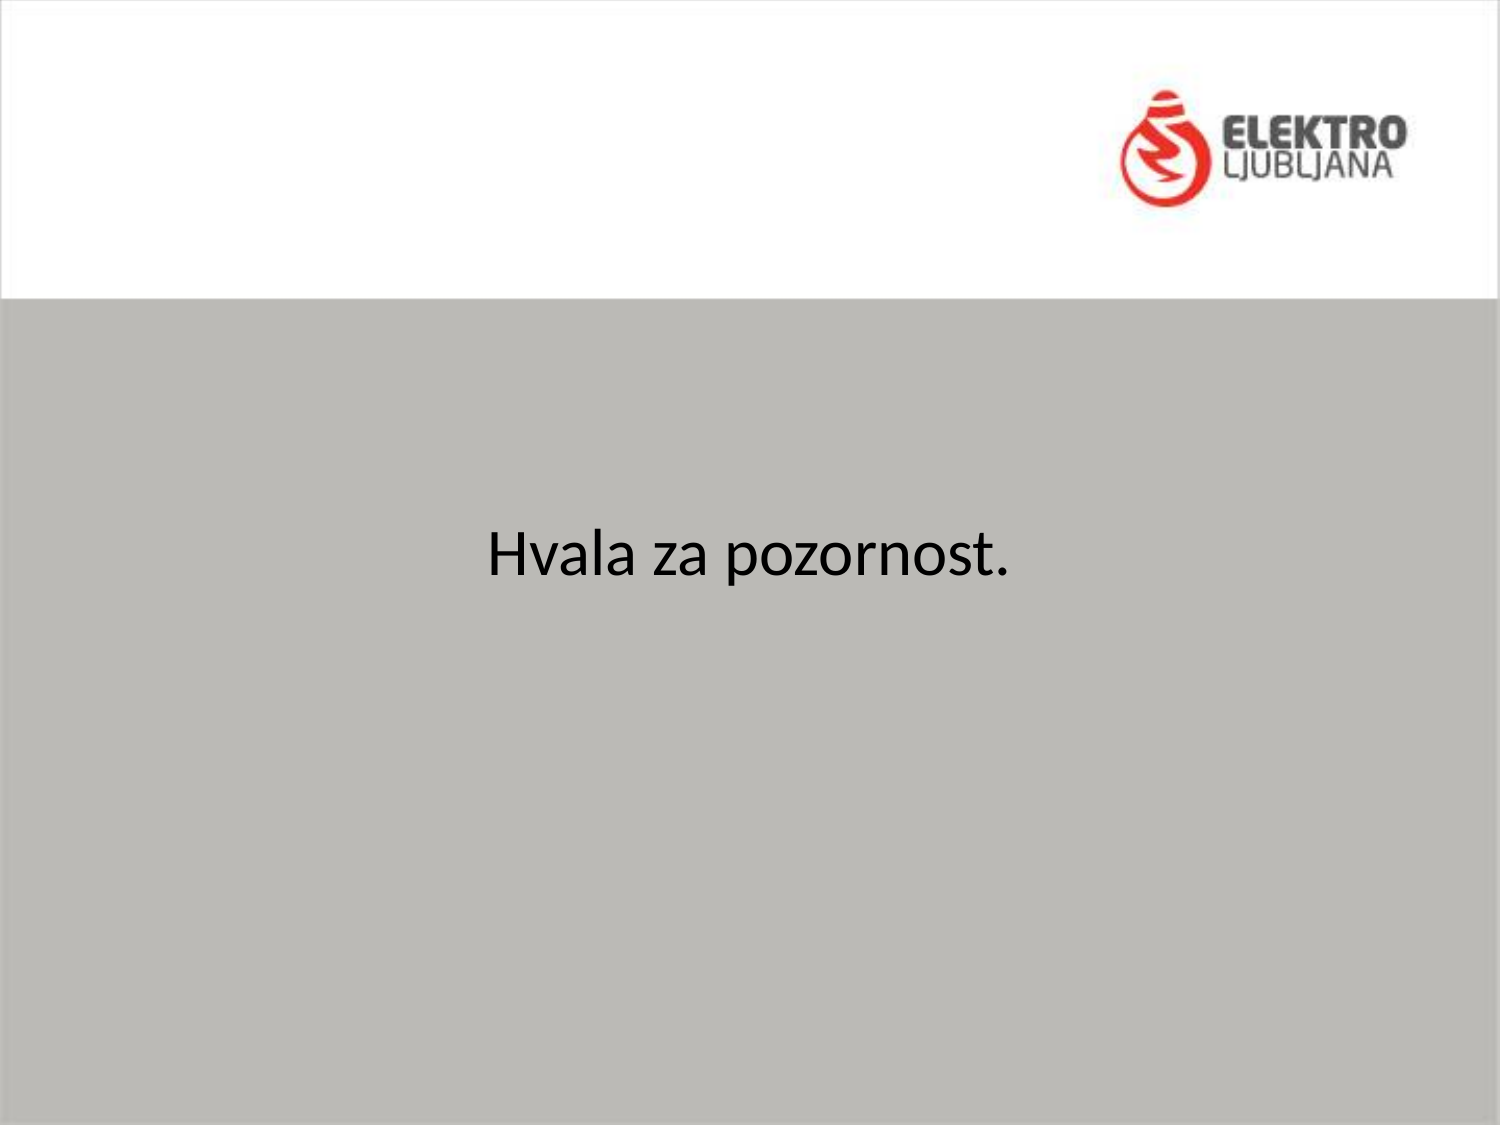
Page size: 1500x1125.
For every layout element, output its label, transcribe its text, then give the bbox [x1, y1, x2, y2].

list Hvala za pozornost. [75, 314, 1425, 1005]
picture [0, 0, 1500, 1125]
